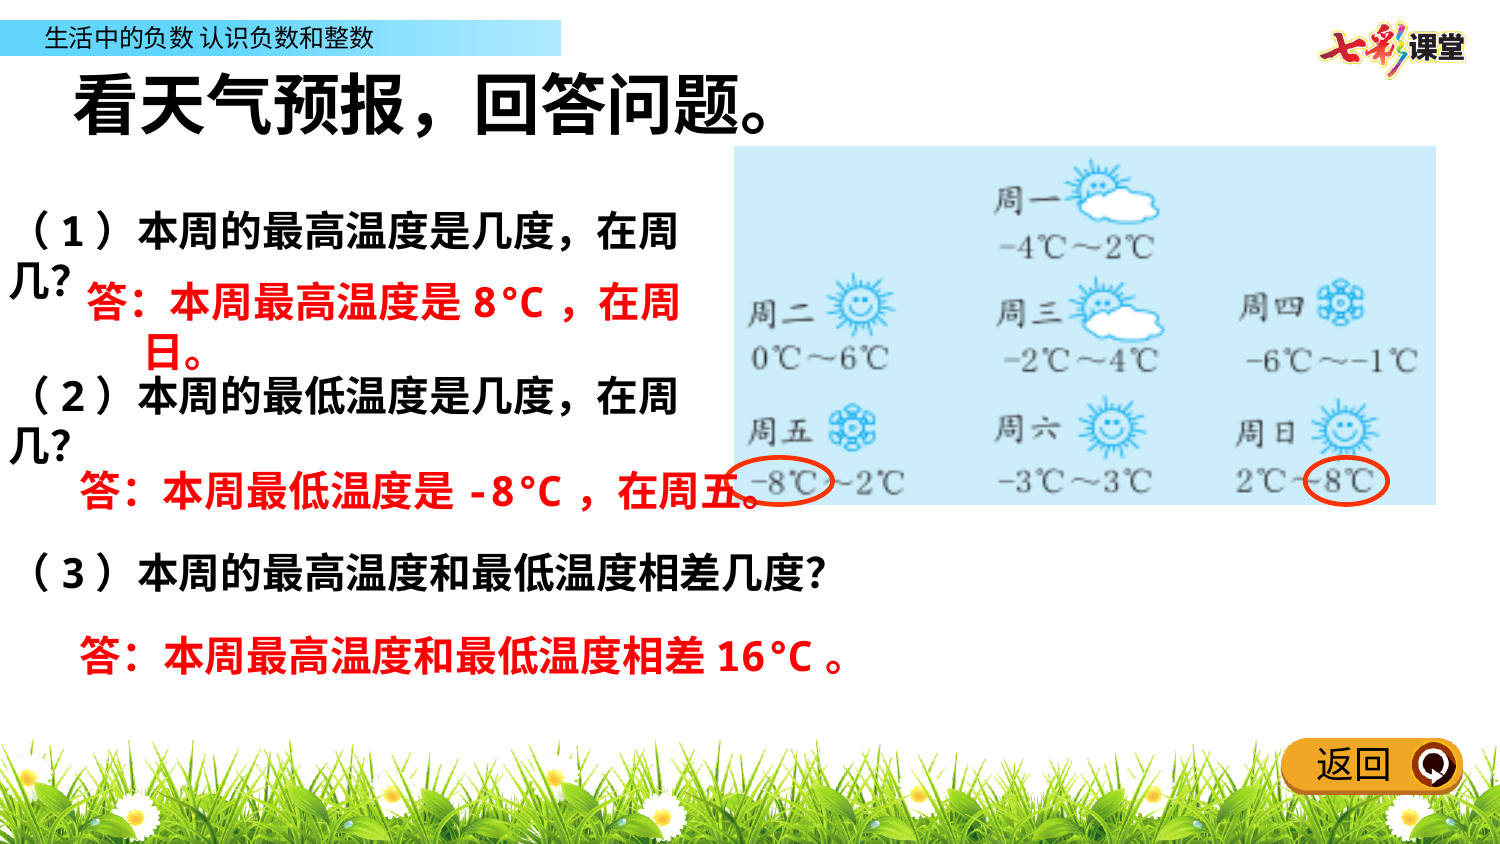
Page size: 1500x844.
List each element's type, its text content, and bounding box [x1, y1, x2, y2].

picture [1316, 20, 1468, 80]
text_box （1）本周的最高温度是几度，在周几？ [0, 197, 723, 257]
text_box （3）本周的最高温度和最低温度相差几度？ [0, 539, 1138, 600]
text_box 看天气预报，回答问题。 [58, 55, 774, 115]
text_box 答：本周最高温度和最低温度相差16℃。 [64, 622, 1043, 692]
text_box 答：本周最高温度是8℃，在周日。 [71, 268, 729, 374]
picture [734, 146, 1436, 505]
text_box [1281, 733, 1464, 795]
text_box （2）本周的最低温度是几度，在周几？ [0, 362, 729, 422]
text_box 答：本周最低温度是-8℃，在周五。 [64, 457, 953, 527]
picture [0, 740, 1500, 844]
